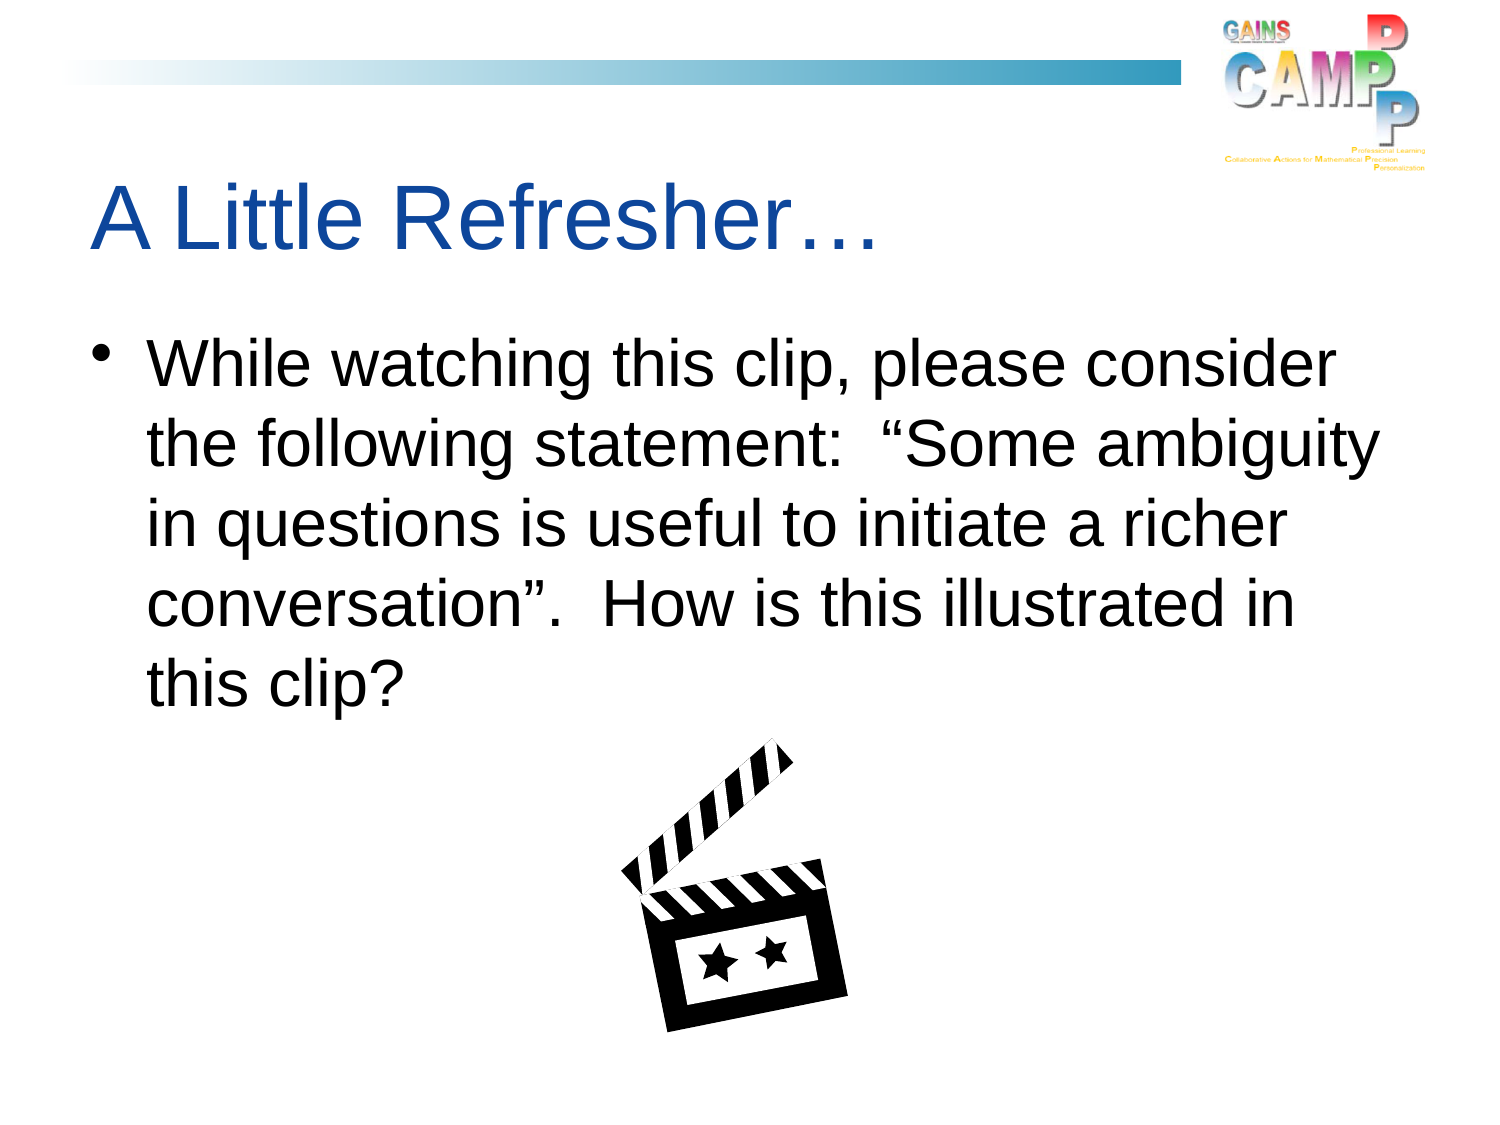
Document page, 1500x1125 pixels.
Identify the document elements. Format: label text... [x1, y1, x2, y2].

picture [620, 737, 849, 1033]
title A Little Refresher… [74, 124, 1426, 301]
picture [1204, 0, 1442, 190]
list While watching this clip, please consider the following statement: “Some ambiguity in questions is useful to initiate a richer conversation”. How is this illustrated in this clip? [74, 312, 1426, 1088]
